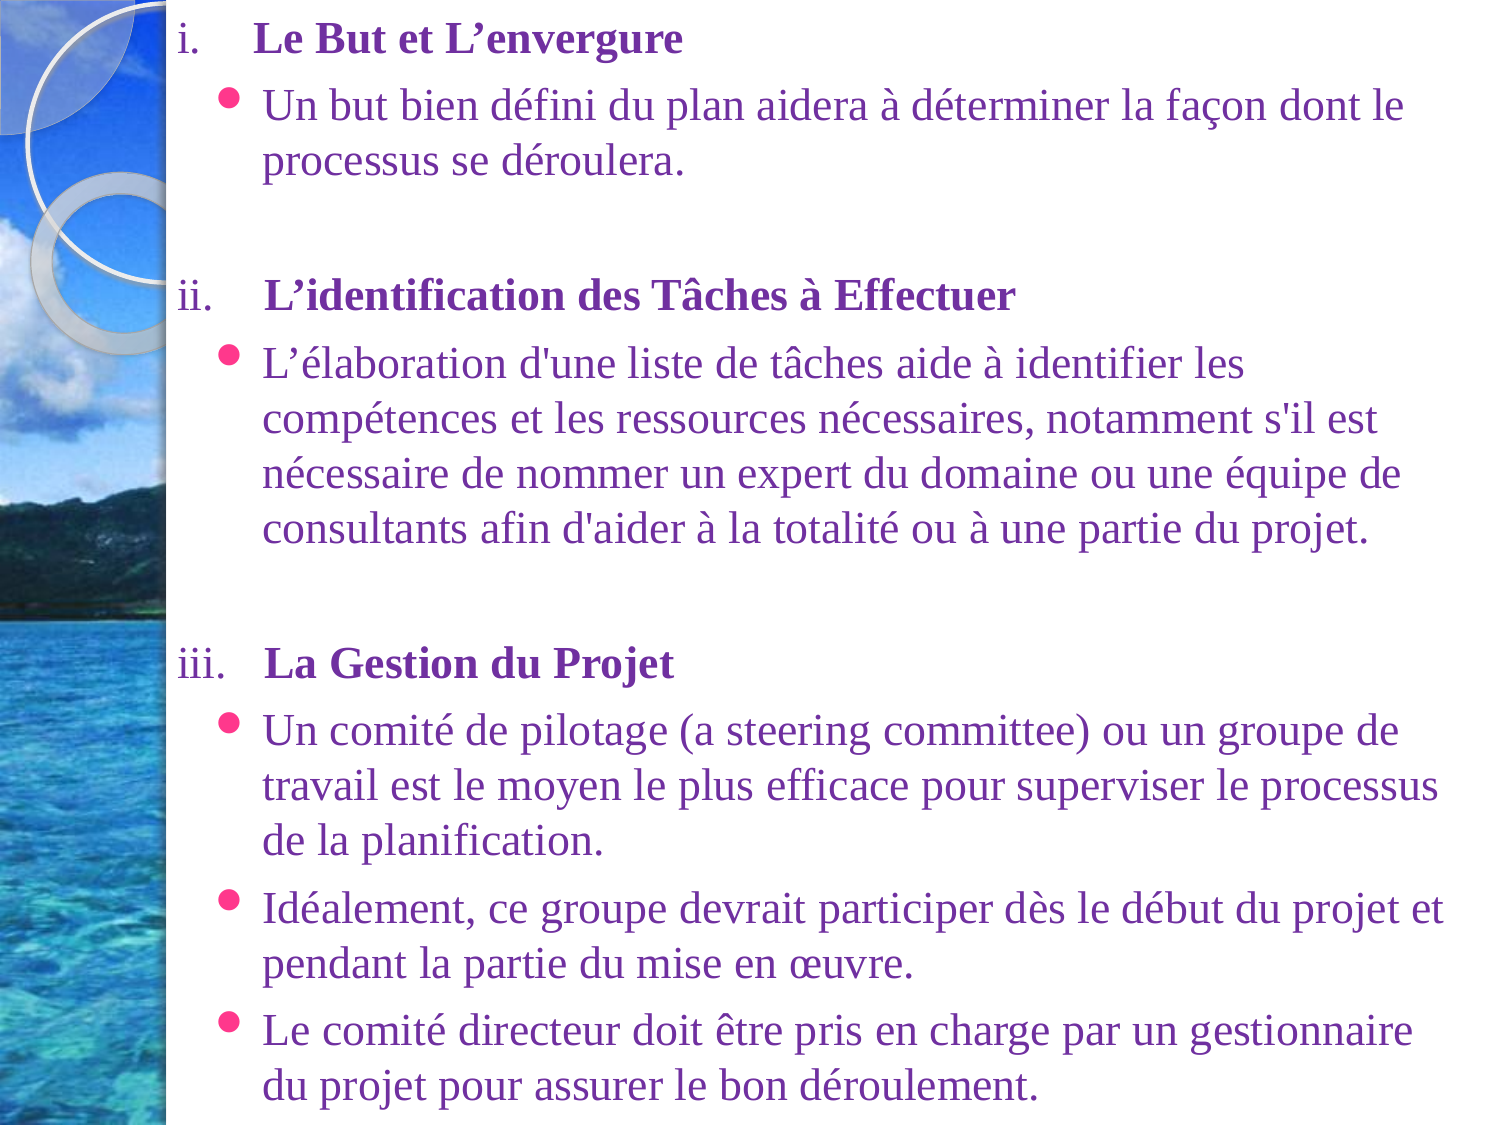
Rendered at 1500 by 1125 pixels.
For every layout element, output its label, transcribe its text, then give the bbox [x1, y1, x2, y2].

picture [53, 240, 160, 332]
picture [136, 0, 162, 4]
list i. Le But et L’envergure Un but bien défini du plan aidera à déterminer la façon dont le processus se déroulera. ii. L’identification des Tâches à Effectuer L’élaboration d'une liste de tâches aide à identifier les compétences et les ressources nécessaires, notamment s'il est nécessaire de nommer un expert du domaine ou une équipe de consultants afin d'aider à la totalité ou à une partie du projet. iii. La Gestion du Projet Un comité de pilotage (a steering committee) ou un groupe de travail est le moyen le plus efficace pour superviser le processus de la planification. Idéalement, ce groupe devrait participer dès le début du projet et pendant la partie du mise en œuvre. Le comité directeur doit être pris en charge par un gestionnaire du projet pour assurer le bon déroulement. [162, 0, 1463, 788]
picture [62, 195, 160, 280]
picture [0, 134, 166, 1125]
picture [32, 13, 160, 207]
